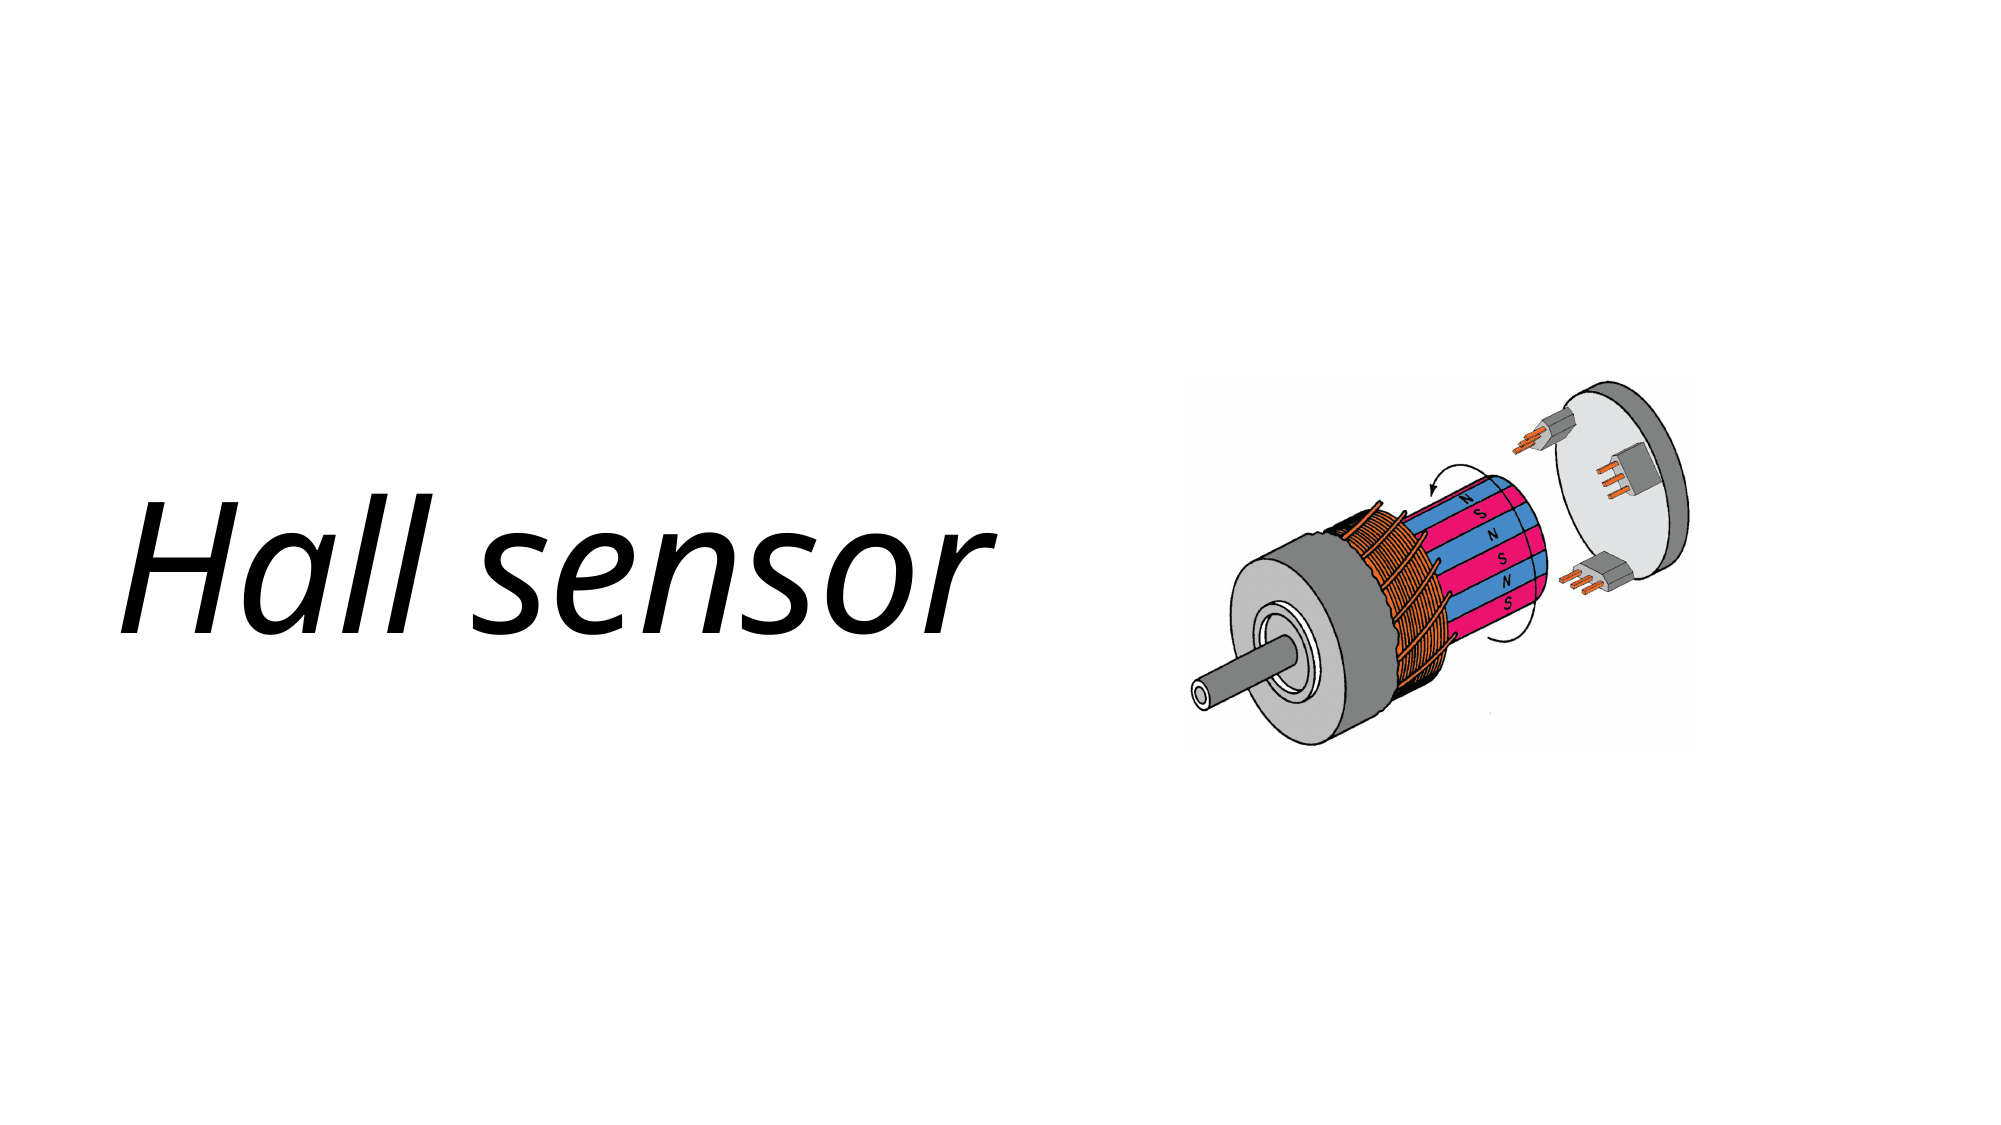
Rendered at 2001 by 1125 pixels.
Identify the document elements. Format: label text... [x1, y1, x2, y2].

picture [1187, 374, 1692, 751]
title Hall sensor [98, 125, 1868, 677]
